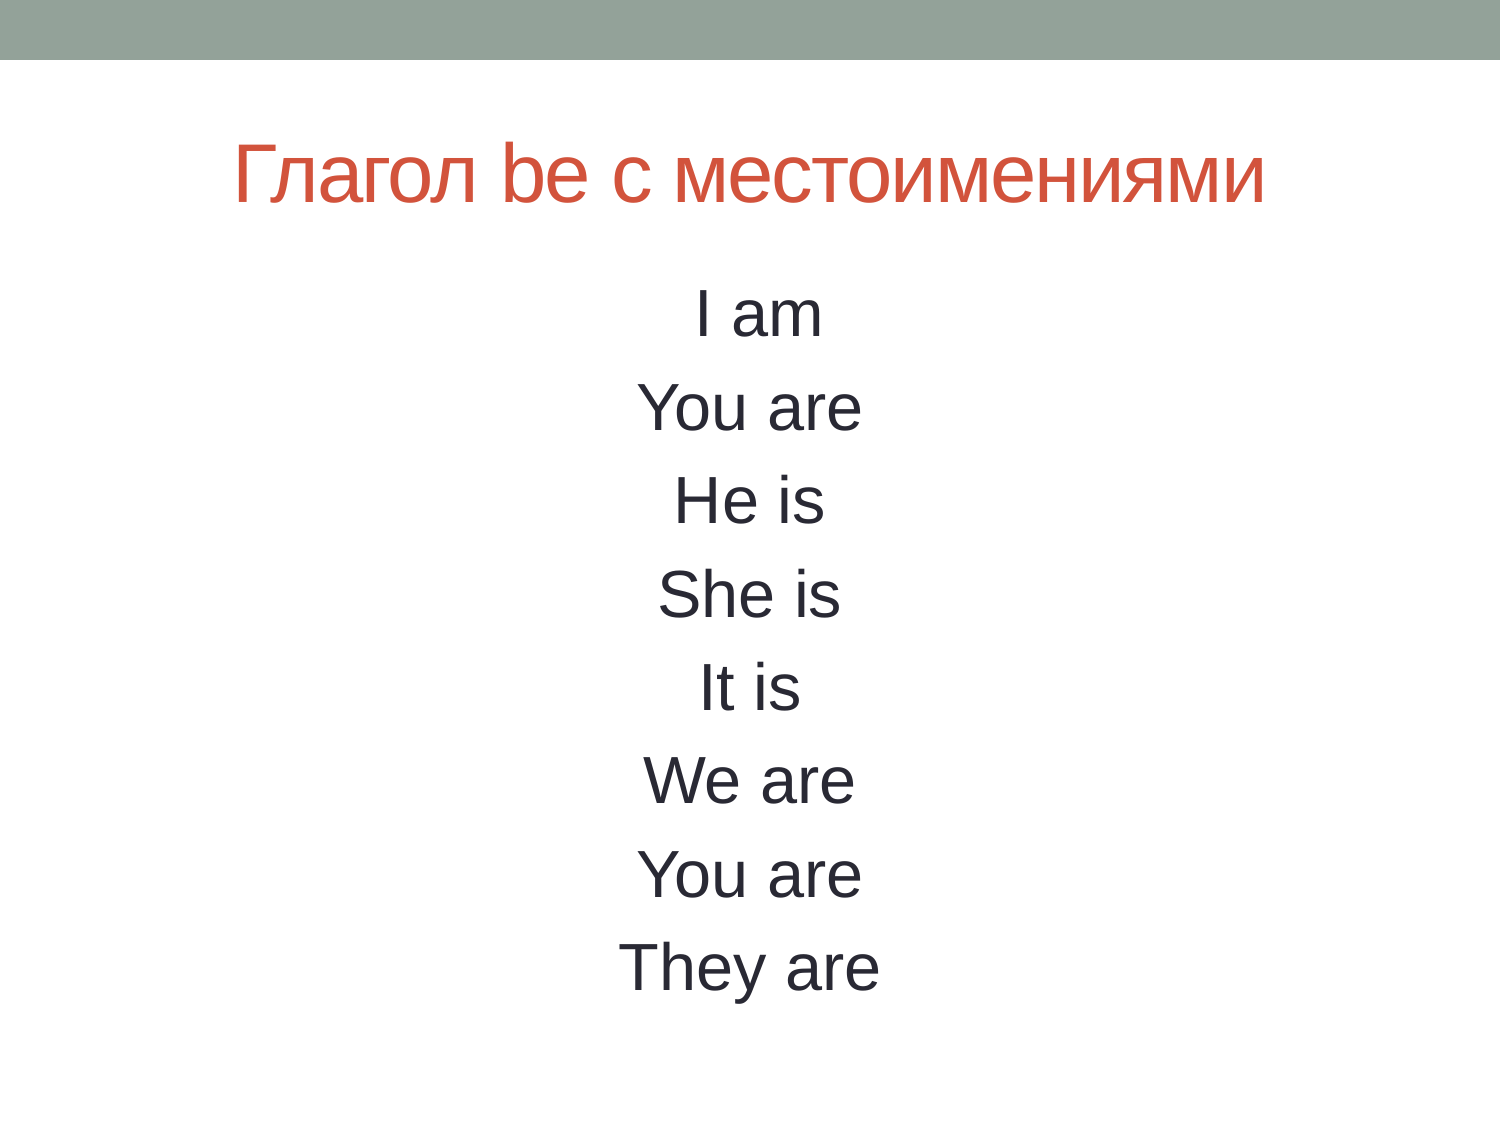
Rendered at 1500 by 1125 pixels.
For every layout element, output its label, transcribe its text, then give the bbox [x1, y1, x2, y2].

title Глагол be с местоимениями [75, 87, 1425, 250]
list I am You are He is She is It is We are You are They are [75, 262, 1425, 1063]
